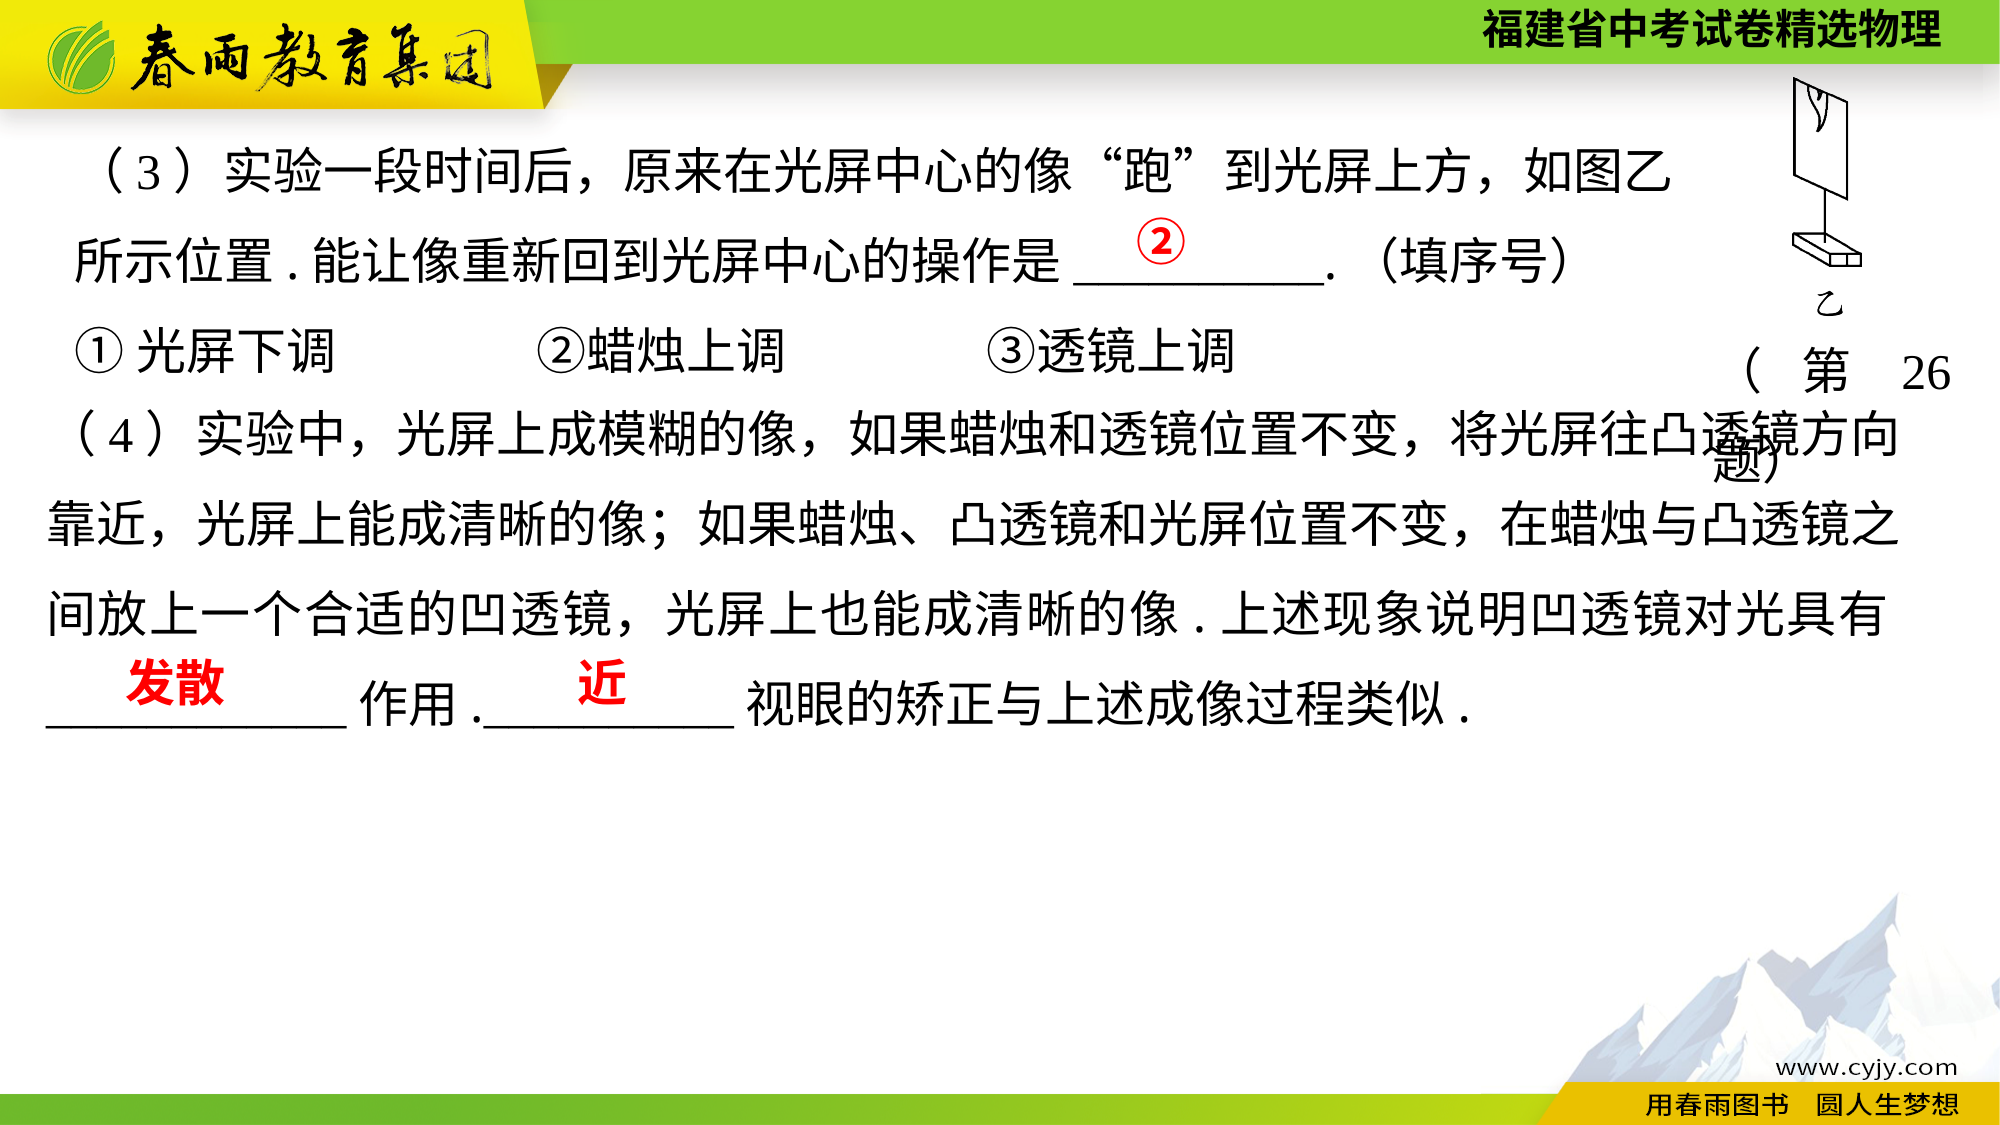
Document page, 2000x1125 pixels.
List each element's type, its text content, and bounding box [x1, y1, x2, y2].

picture [0, 0, 2000, 1125]
text_box ② [1071, 203, 1202, 278]
list （3）实验一段时间后，原来在光屏中心的像“跑”到光屏上方，如图乙 所示位置.能让像重新回到光屏中心的操作是__________.（填序号） ①光屏下调 ②蜡烛上调 ③透镜上调 [59, 101, 1754, 364]
text_box （4）实验中，光屏上成模糊的像，如果蜡烛和透镜位置不变，将光屏往凸透镜方向靠近，光屏上能成清晰的像；如果蜡烛、凸透镜和光屏位置不变，在蜡烛与凸透镜之间放上一个合适的凹透镜，光屏上也能成清晰的像.上述现象说明凹透镜对光具有____________作用.__________视眼的矫正与上述成像过程类似. [31, 364, 1916, 740]
text_box 发散 [110, 643, 241, 719]
text_box 近 [512, 644, 693, 719]
text_box （第26题） [1698, 302, 1978, 408]
